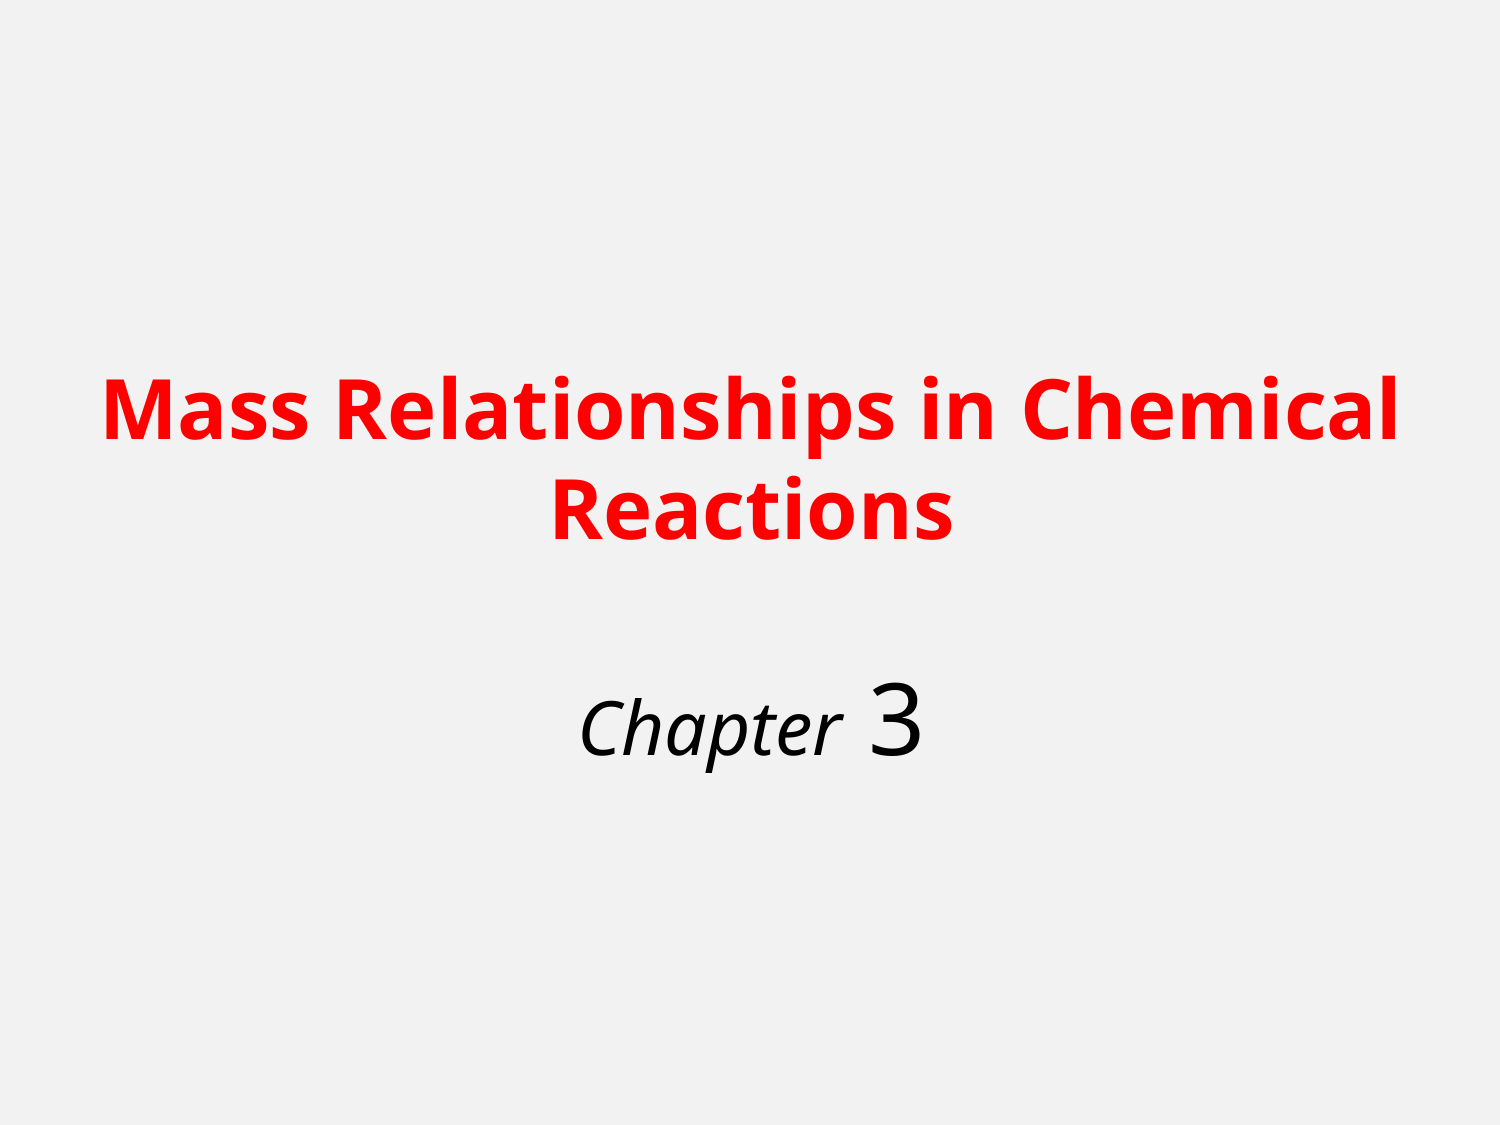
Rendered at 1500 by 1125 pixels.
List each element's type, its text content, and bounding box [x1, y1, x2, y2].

text_box Mass Relationships in Chemical Reactions Chapter 3 [17, 348, 1486, 903]
